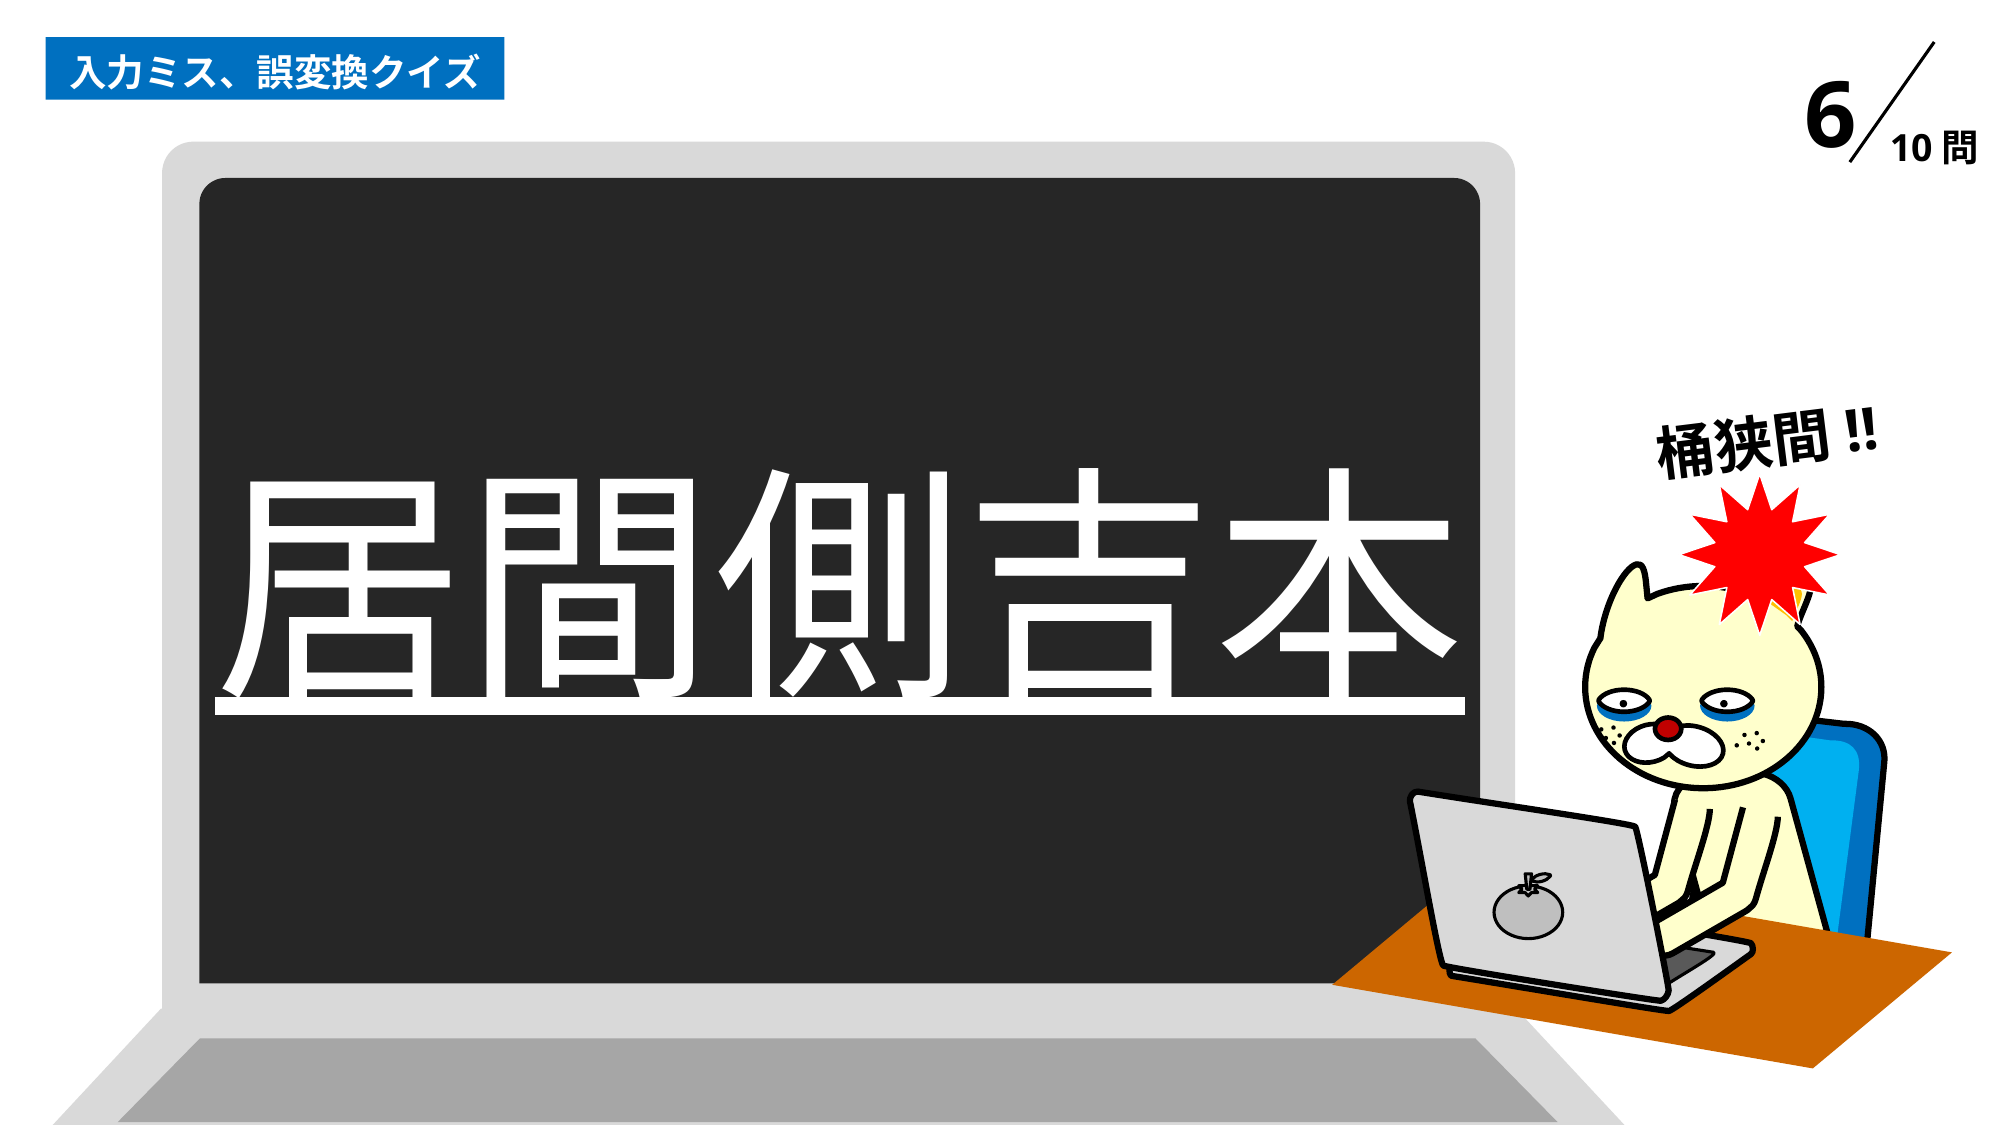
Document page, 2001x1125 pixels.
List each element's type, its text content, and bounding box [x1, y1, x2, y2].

text_box [1625, 723, 1724, 767]
text_box [1596, 701, 1652, 722]
text_box [52, 1008, 1625, 1125]
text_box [1598, 725, 1623, 746]
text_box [1849, 41, 1935, 163]
text_box [1720, 699, 1728, 708]
text_box [1674, 774, 1827, 930]
text_box [199, 177, 1481, 984]
text_box [1332, 936, 1449, 1006]
text_box [1471, 917, 1952, 1069]
text_box [1771, 601, 1793, 622]
text_box [1807, 720, 1885, 937]
text_box [1598, 689, 1650, 712]
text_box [1395, 810, 1683, 982]
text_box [1452, 917, 1750, 1001]
text_box [1766, 737, 1860, 932]
text_box [1678, 483, 1841, 636]
text_box [1654, 717, 1682, 740]
text_box [1692, 885, 1698, 899]
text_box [1734, 730, 1766, 751]
text_box [1672, 799, 1710, 891]
text_box [1793, 588, 1802, 609]
text_box 10問 [1875, 116, 1995, 177]
text_box 入力ミス、誤変換クイズ [45, 37, 505, 100]
text_box [162, 141, 1516, 1008]
text_box [1585, 564, 1822, 789]
text_box 桶狭間!! [1637, 381, 1898, 498]
text_box [1619, 699, 1628, 708]
text_box [1701, 689, 1753, 712]
text_box 居間側吉本 [199, 421, 1480, 737]
text_box [1688, 807, 1778, 916]
text_box 6 [1789, 48, 1872, 173]
text_box [1700, 701, 1755, 722]
text_box [117, 1038, 1558, 1123]
